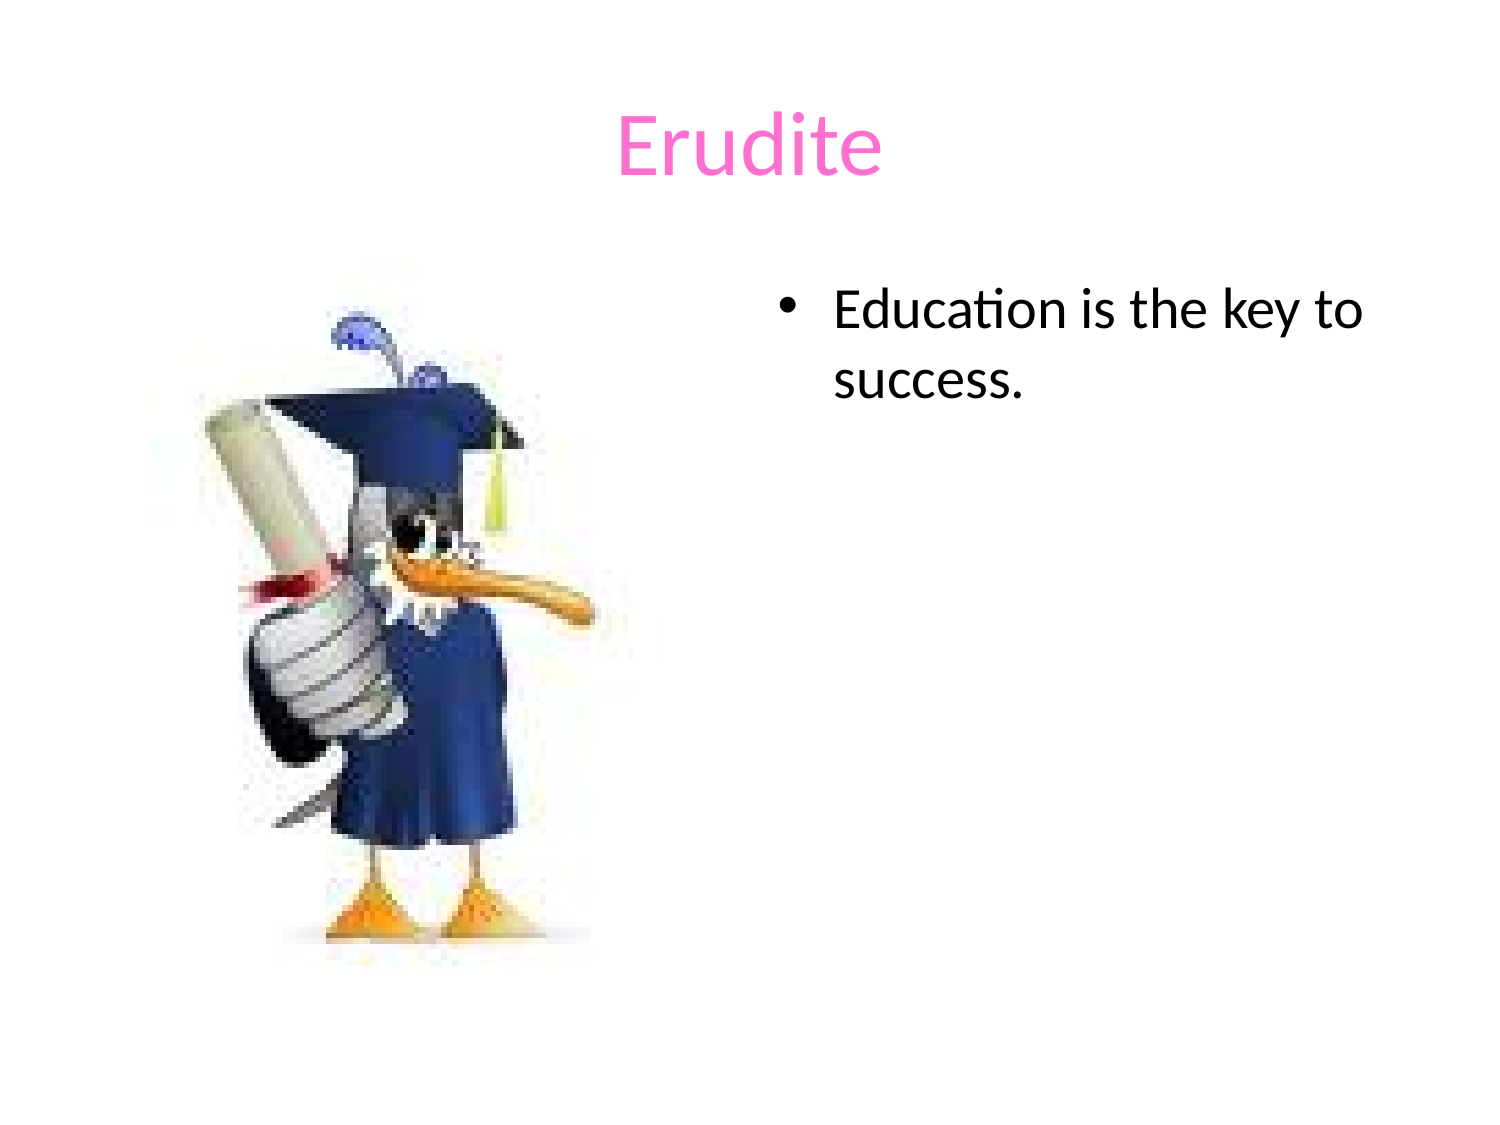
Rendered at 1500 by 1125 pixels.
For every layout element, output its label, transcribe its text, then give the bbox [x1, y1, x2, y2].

title Erudite [75, 45, 1425, 233]
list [74, 262, 738, 1006]
list Education is the key to success. [762, 262, 1425, 1005]
